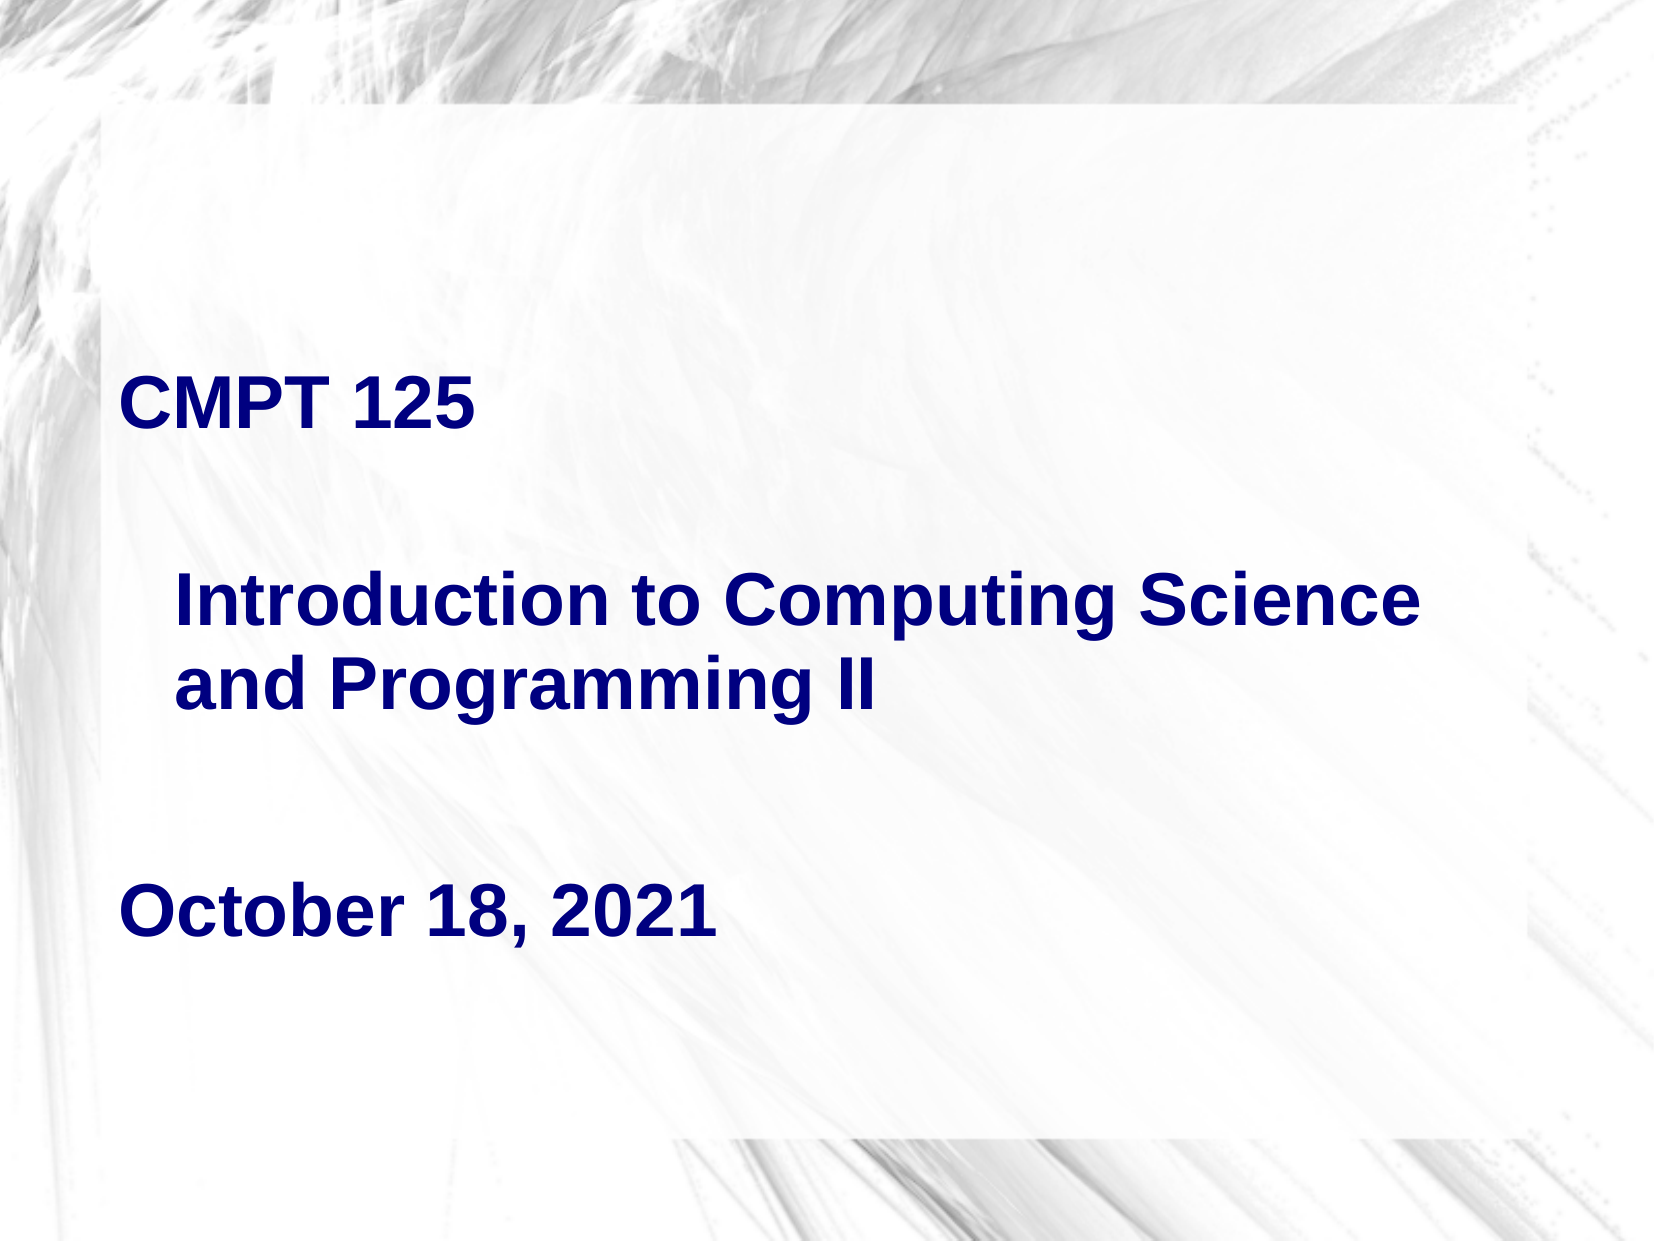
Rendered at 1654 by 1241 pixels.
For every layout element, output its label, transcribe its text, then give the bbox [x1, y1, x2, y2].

picture [0, 0, 1654, 1241]
list CMPT 125 Introduction to Computing Science and Programming II October 18, 2021 [118, 236, 1571, 1171]
